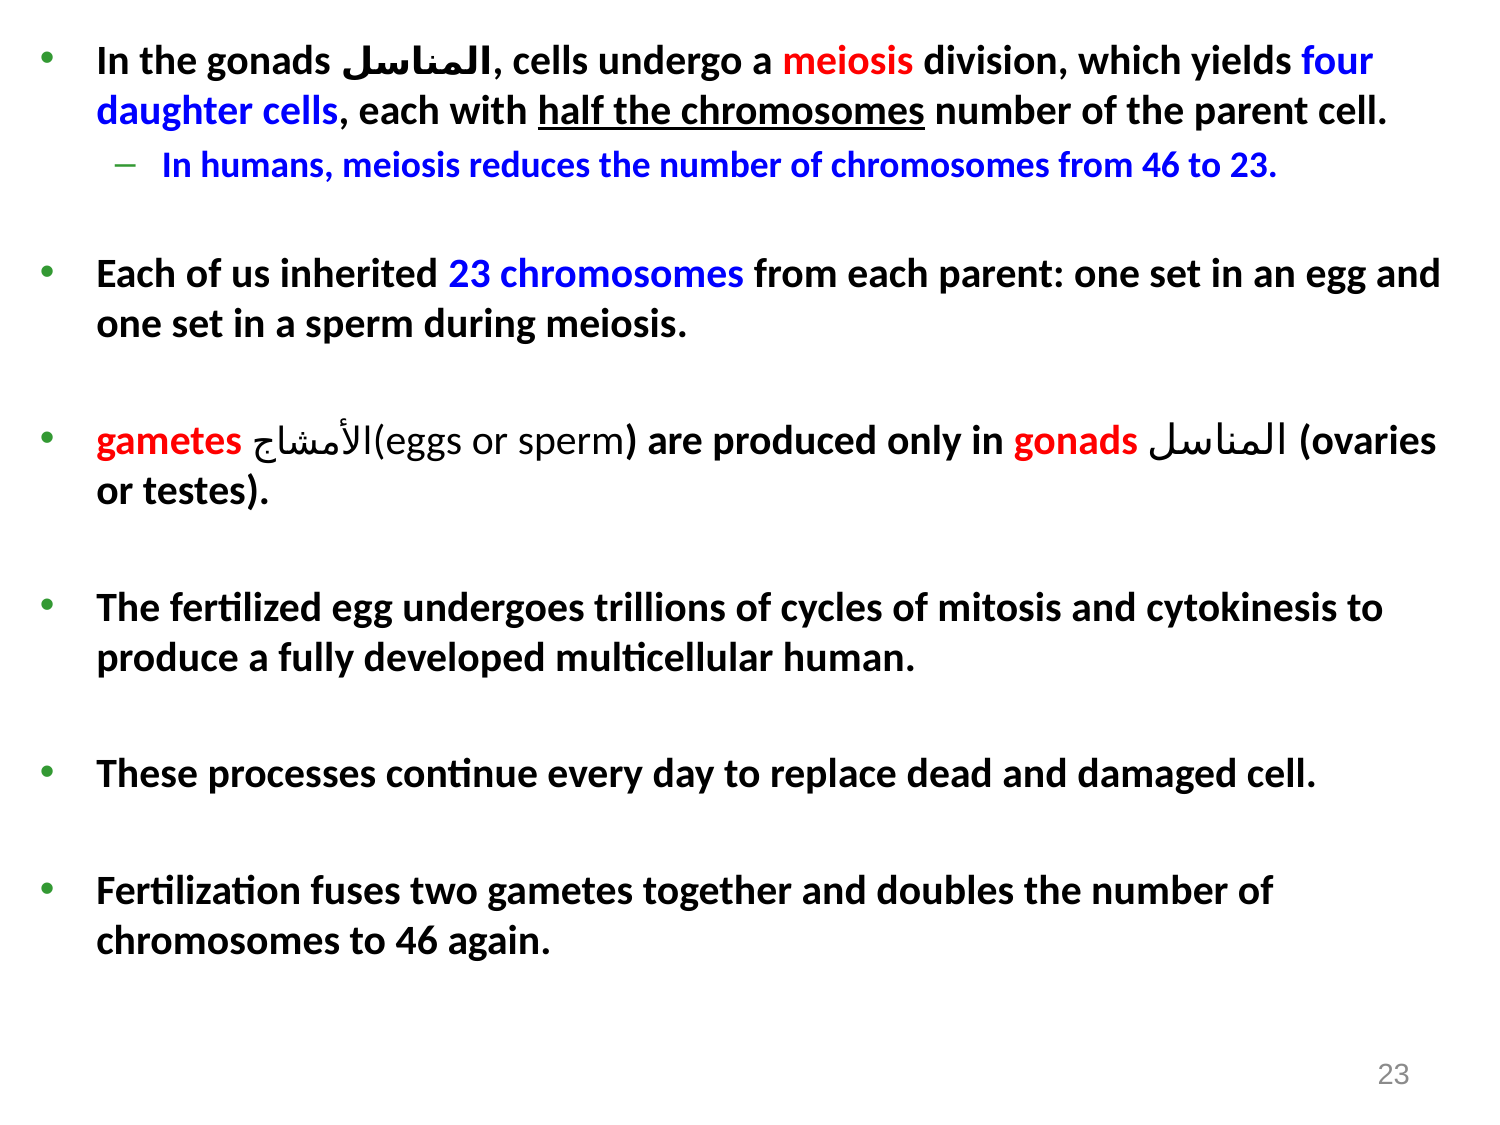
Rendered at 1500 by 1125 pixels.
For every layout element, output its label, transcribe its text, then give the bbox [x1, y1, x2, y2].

list In the gonads المناسل, cells undergo a meiosis division, which yields four daughter cells, each with half the chromosomes number of the parent cell. In humans, meiosis reduces the number of chromosomes from 46 to 23. Each of us inherited 23 chromosomes from each parent: one set in an egg and one set in a sperm during meiosis. gametes الأمشاج(eggs or sperm) are produced only in gonads المناسل (ovaries or testes). The fertilized egg undergoes trillions of cycles of mitosis and cytokinesis to produce a fully developed multicellular human. These processes continue every day to replace dead and damaged cell. Fertilization fuses two gametes together and doubles the number of chromosomes to 46 again. [24, 24, 1475, 971]
slide_number 23 [1074, 1042, 1425, 1103]
